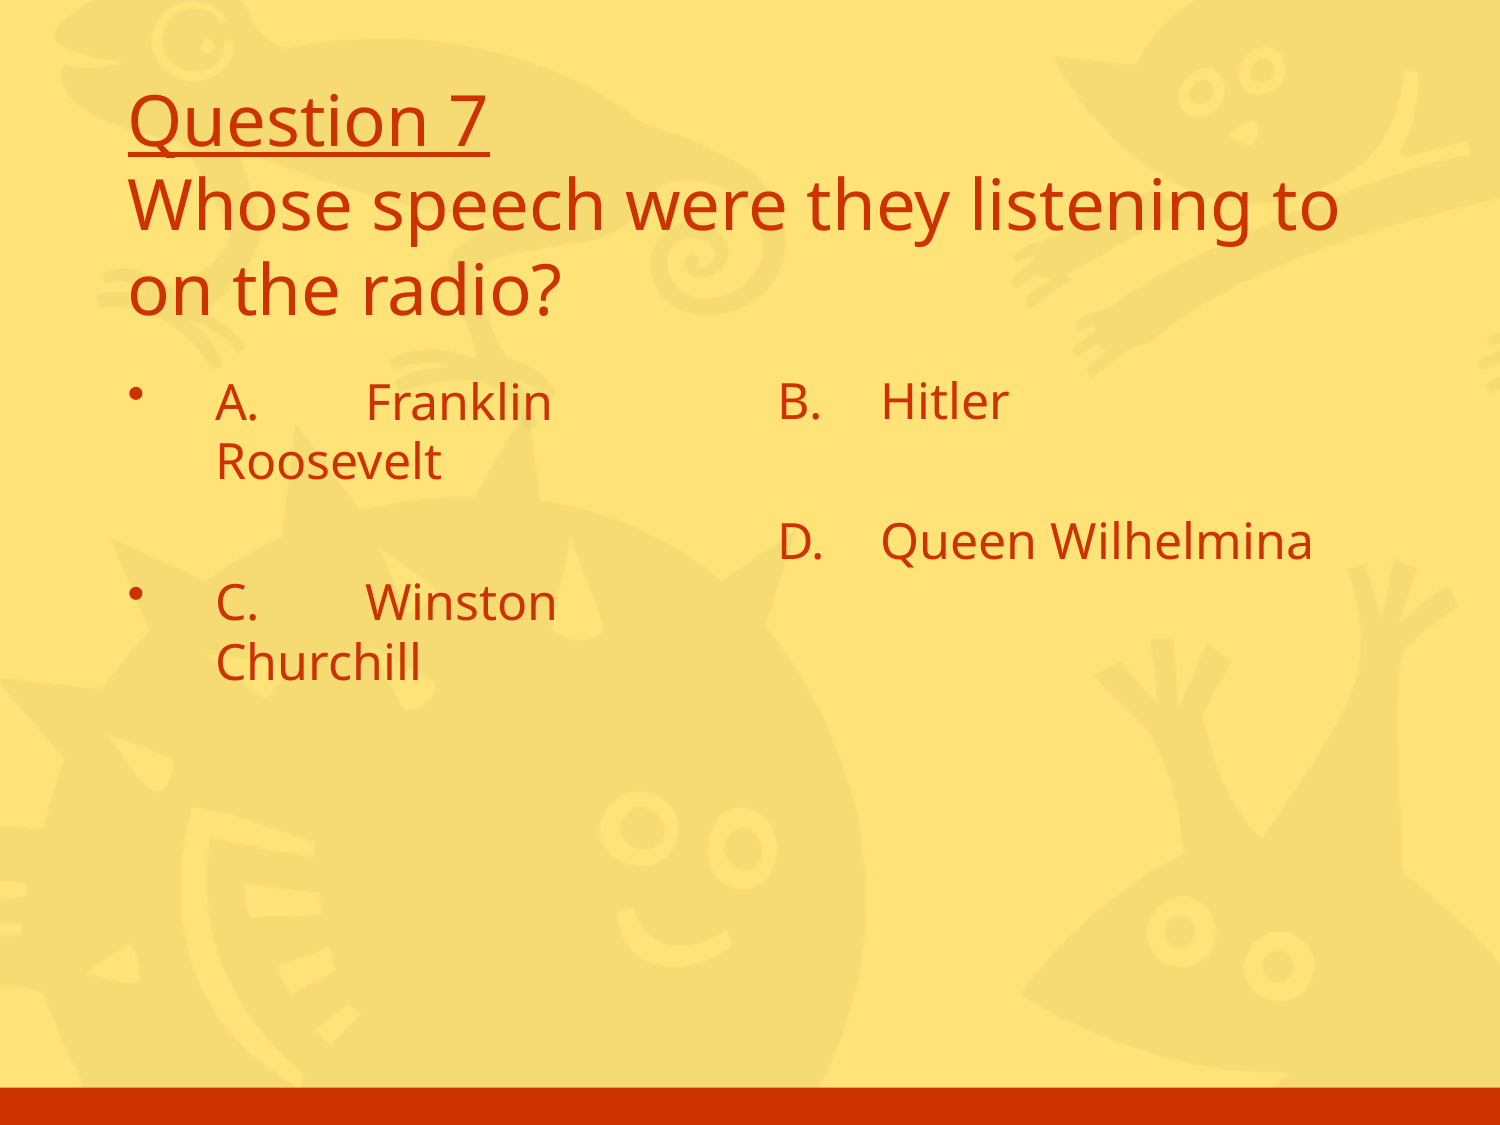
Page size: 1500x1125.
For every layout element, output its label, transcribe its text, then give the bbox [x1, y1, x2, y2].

text_box B. Hitler D. Queen Wilhelmina [762, 362, 1388, 1000]
list A. Franklin Roosevelt C. Winston Churchill [112, 362, 738, 1001]
picture [0, 0, 1500, 1087]
title Question 7 Whose speech were they listening to on the radio? [112, 37, 1388, 338]
